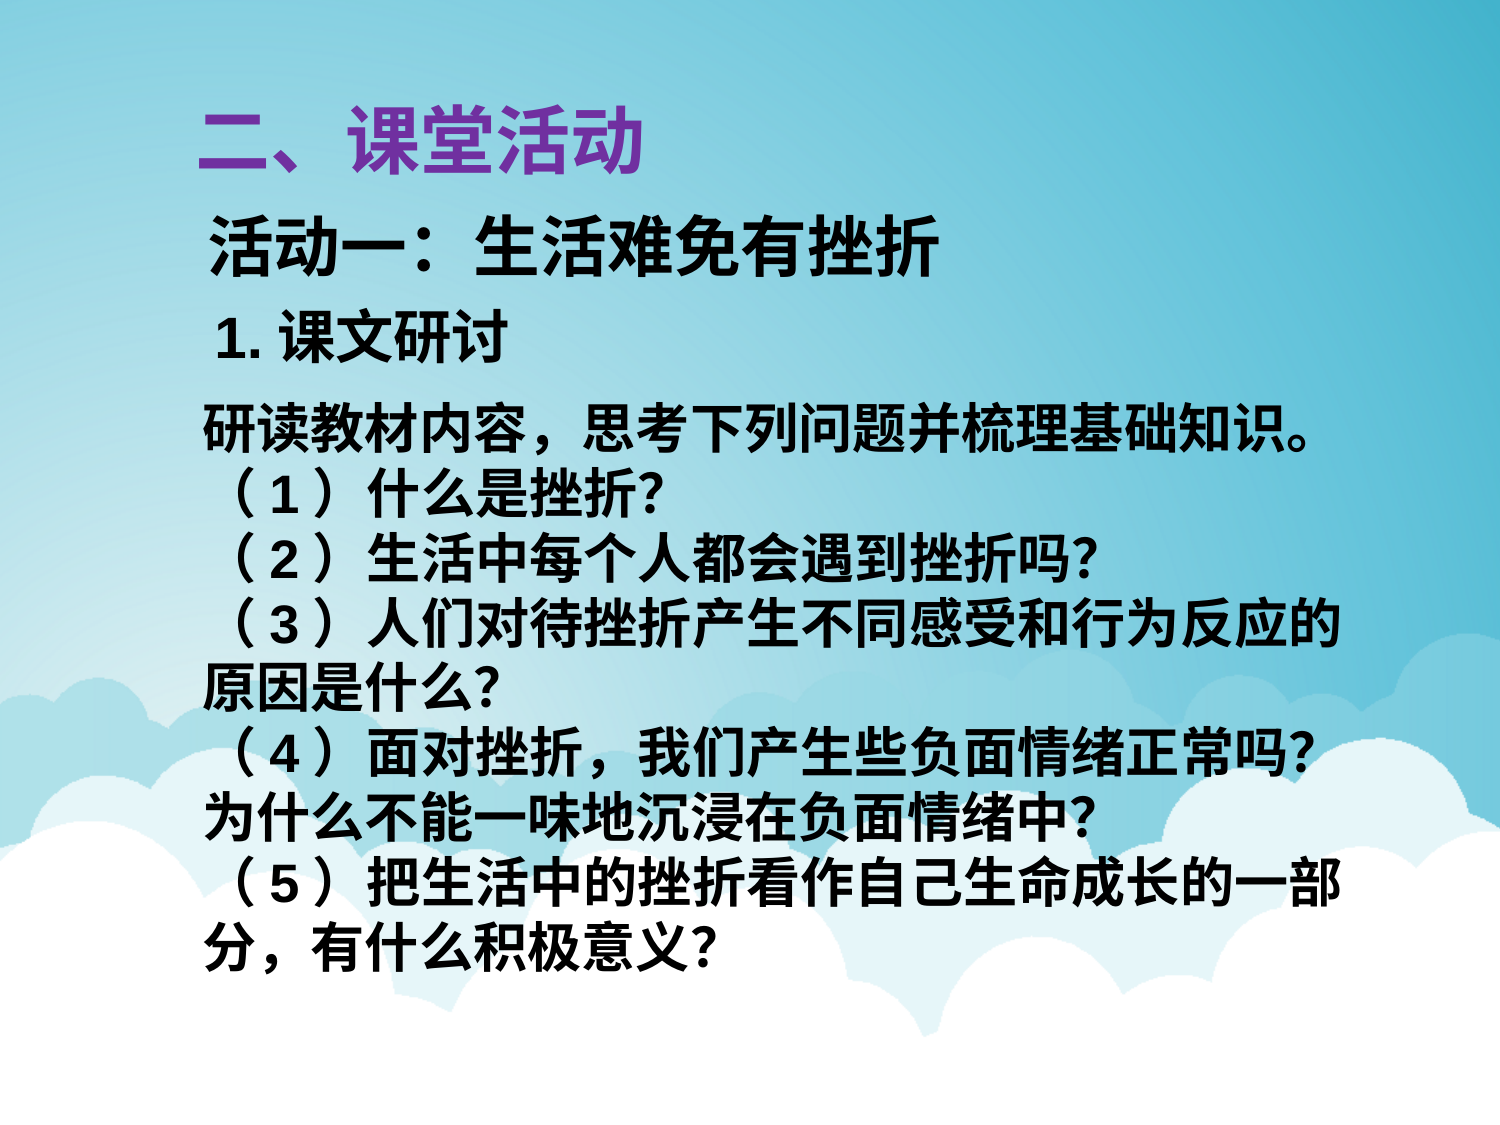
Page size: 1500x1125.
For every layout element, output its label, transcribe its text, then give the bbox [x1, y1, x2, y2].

text_box 活动一：生活难免有挫折 [192, 197, 957, 292]
picture [0, 0, 1500, 1125]
text_box 1.课文研讨 [199, 292, 526, 378]
text_box 研读教材内容，思考下列问题并梳理基础知识。 （1）什么是挫折？ （2）生活中每个人都会遇到挫折吗？ （3）人们对待挫折产生不同感受和行为反应的原因是什么？ （4）面对挫折，我们产生些负面情绪正常吗？为什么不能一味地沉浸在负面情绪中？ （5）把生活中的挫折看作自己生命成长的一部分，有什么积极意义？ [187, 386, 1360, 986]
title 二、课堂活动 [145, 45, 750, 233]
